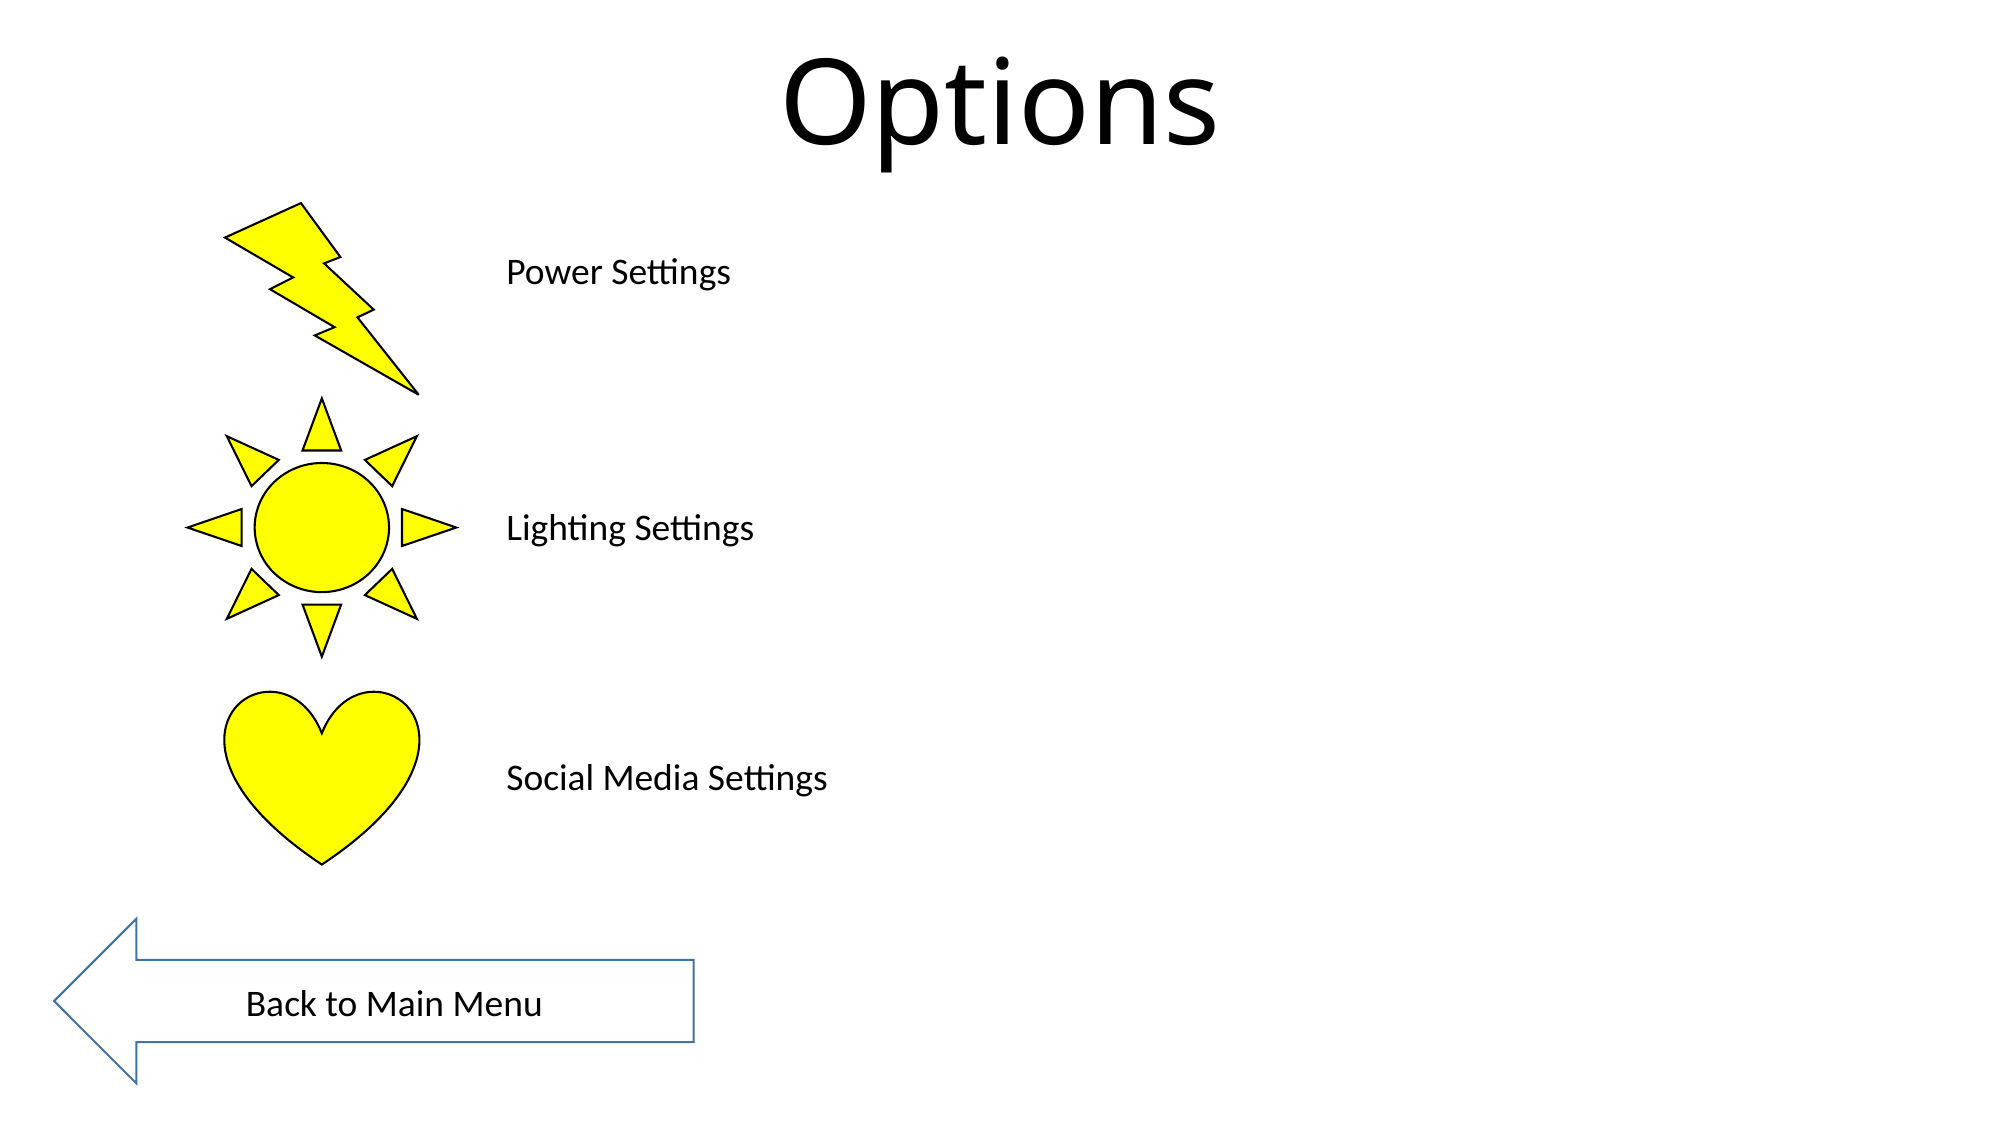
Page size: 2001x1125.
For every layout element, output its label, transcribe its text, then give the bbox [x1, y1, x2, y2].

text_box Social Media Settings [491, 745, 1211, 806]
text_box Lighting Settings [491, 495, 1173, 556]
text_box [400, 507, 460, 548]
text_box [224, 434, 281, 488]
text_box [184, 507, 243, 548]
text_box [363, 567, 420, 621]
text_box [301, 395, 343, 452]
text_box [301, 603, 343, 660]
text_box Back to Main Menu [52, 916, 695, 1086]
title Options [249, 33, 1750, 178]
text_box Power Settings [491, 239, 1305, 300]
text_box [363, 434, 420, 488]
text_box [223, 690, 421, 866]
text_box [224, 567, 281, 621]
text_box [222, 201, 420, 396]
text_box [253, 461, 391, 594]
